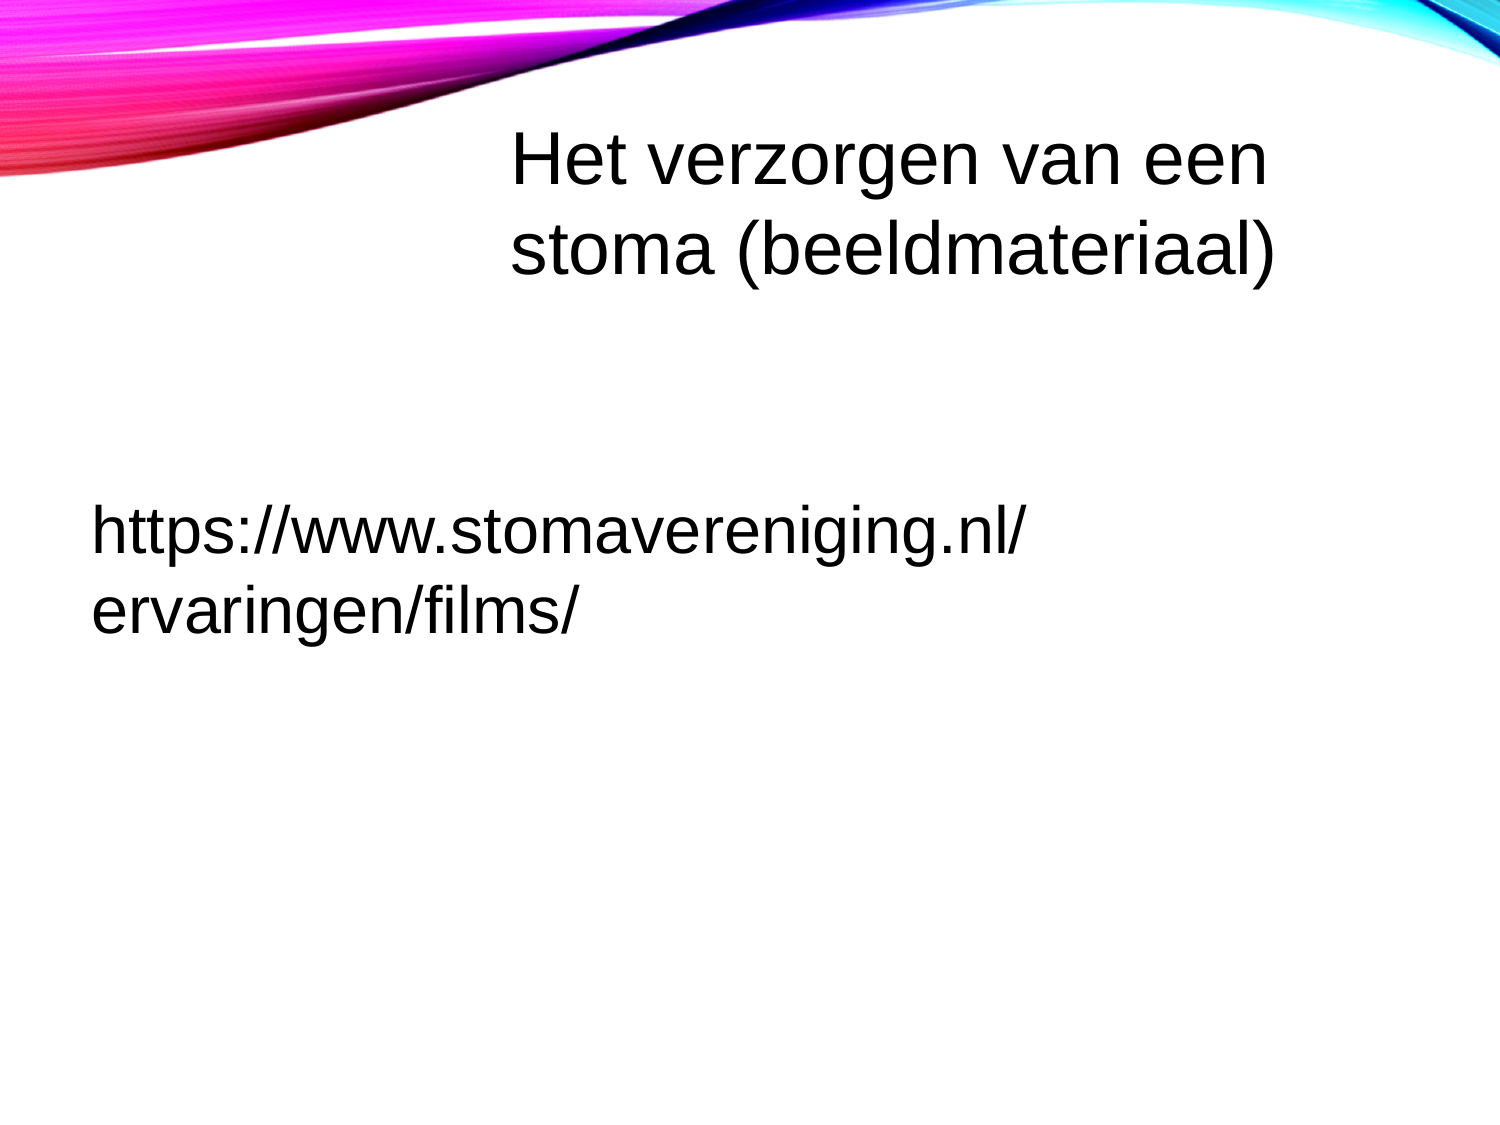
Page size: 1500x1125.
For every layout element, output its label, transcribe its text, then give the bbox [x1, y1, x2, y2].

picture [0, 0, 1500, 178]
text_box https://www.stomavereniging.nl/ervaringen/films/ [76, 479, 1365, 655]
text_box Het verzorgen van een stoma (beeldmateriaal) [495, 101, 1500, 297]
